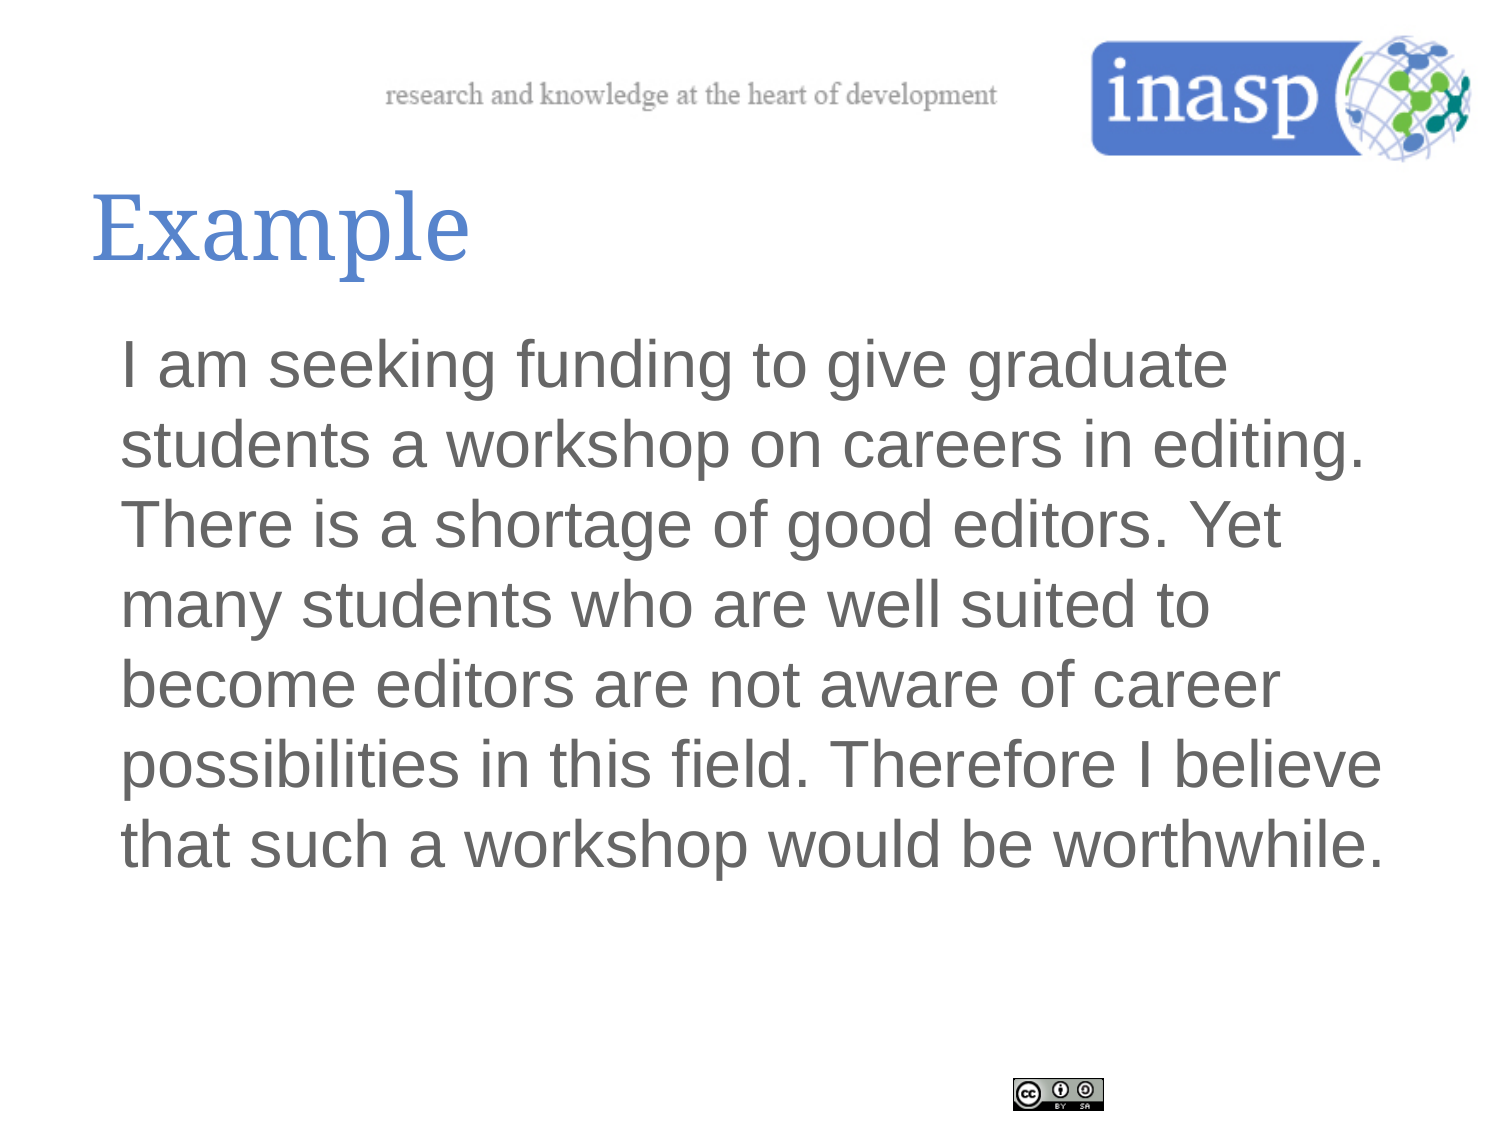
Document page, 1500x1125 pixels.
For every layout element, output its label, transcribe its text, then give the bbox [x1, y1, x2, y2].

title Example [75, 154, 1425, 294]
picture [385, 24, 1484, 173]
picture [1013, 1078, 1104, 1111]
list I am seeking funding to give graduate students a workshop on careers in editing. There is a shortage of good editors. Yet many students who are well suited to become editors are not aware of career possibilities in this field. Therefore I believe that such a workshop would be worthwhile. [75, 313, 1426, 1020]
